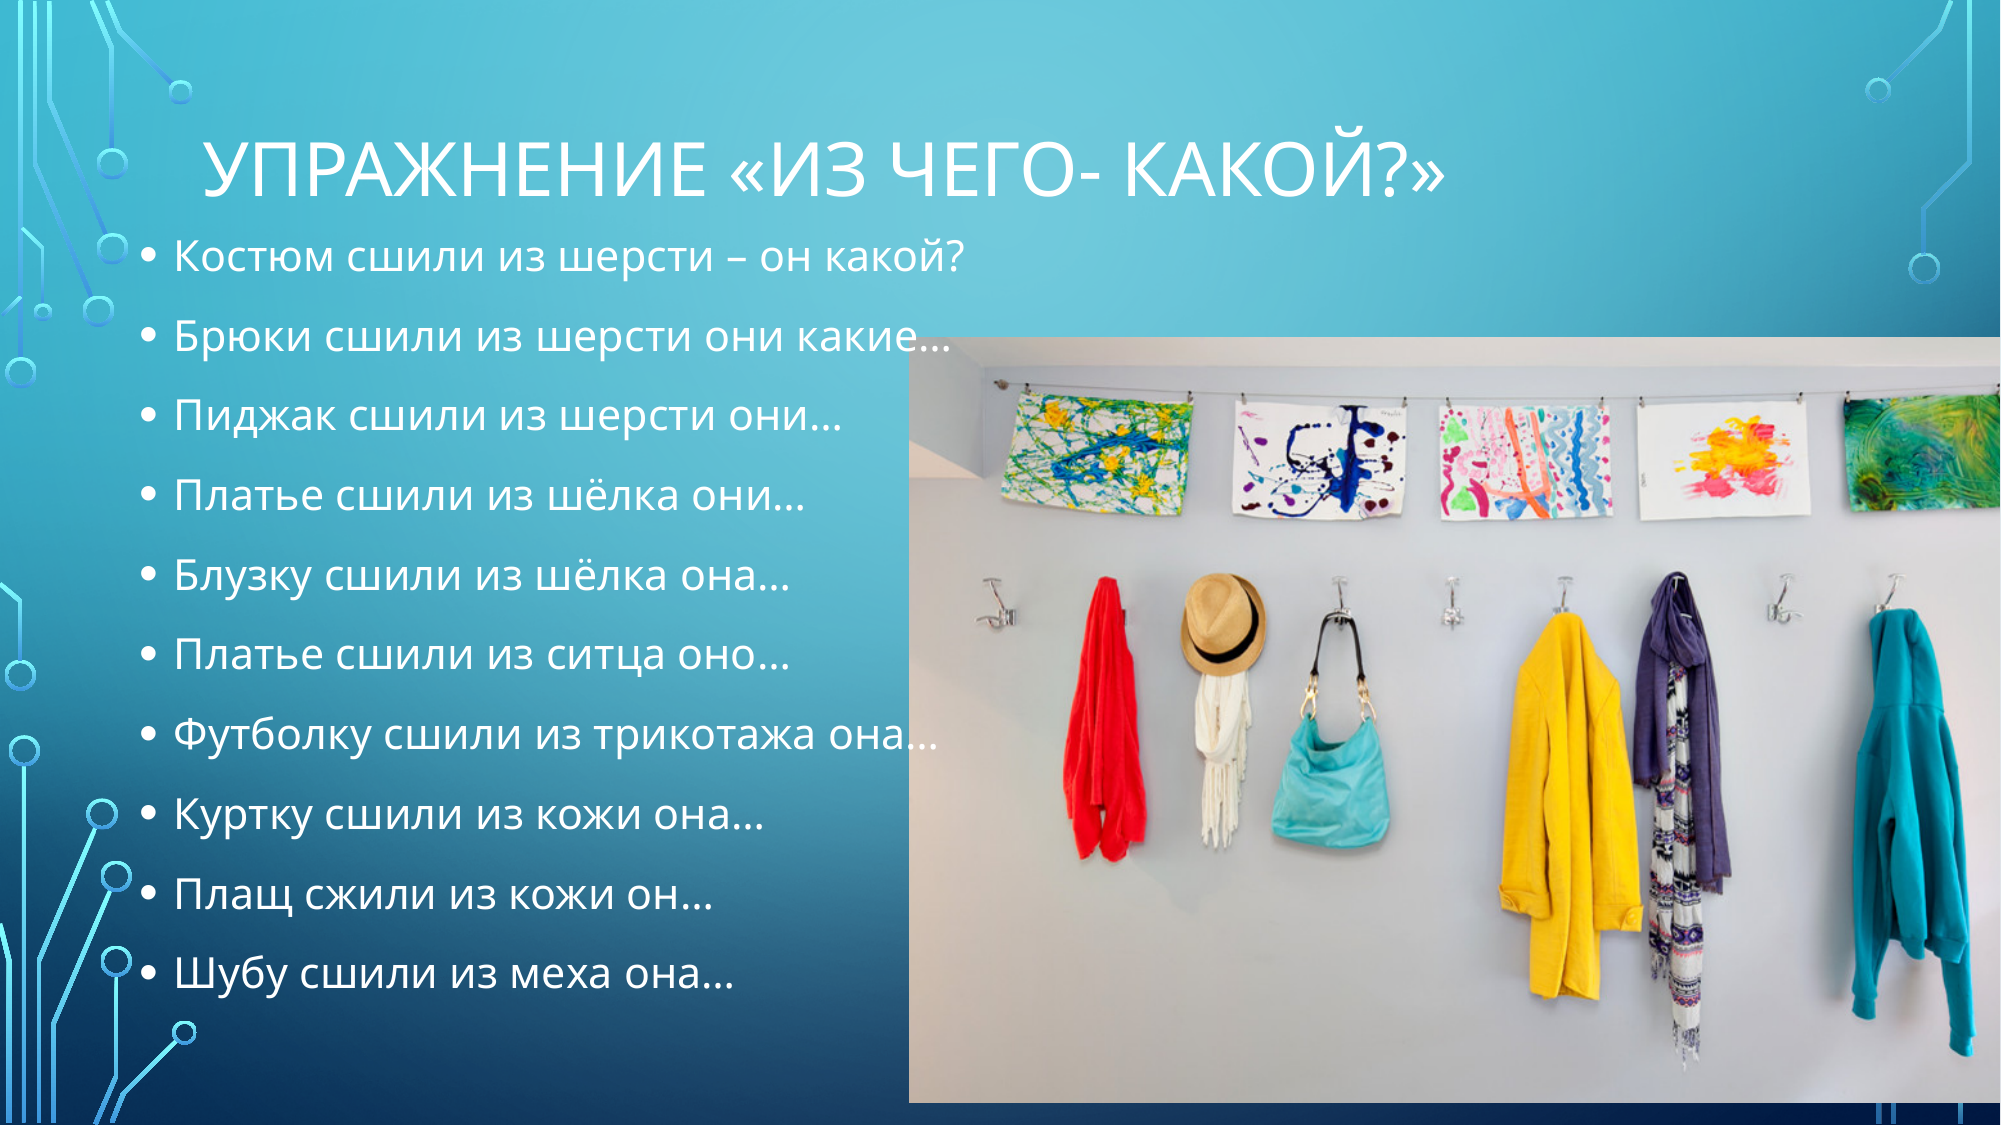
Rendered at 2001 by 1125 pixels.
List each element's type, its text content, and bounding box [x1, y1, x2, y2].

list Костюм сшили из шерсти – он какой? Брюки сшили из шерсти они какие… Пиджак сшили из шерсти они… Платье сшили из шёлка они… Блузку сшили из шёлка она… Платье сшили из ситца оно… Футболку сшили из трикотажа она… Куртку сшили из кожи она… Плащ сжили из кожи он… Шубу сшили из меха она… [124, 210, 1863, 1014]
picture [909, 336, 2000, 1103]
title Упражнение «Из чего- какой?» [187, 0, 1813, 210]
